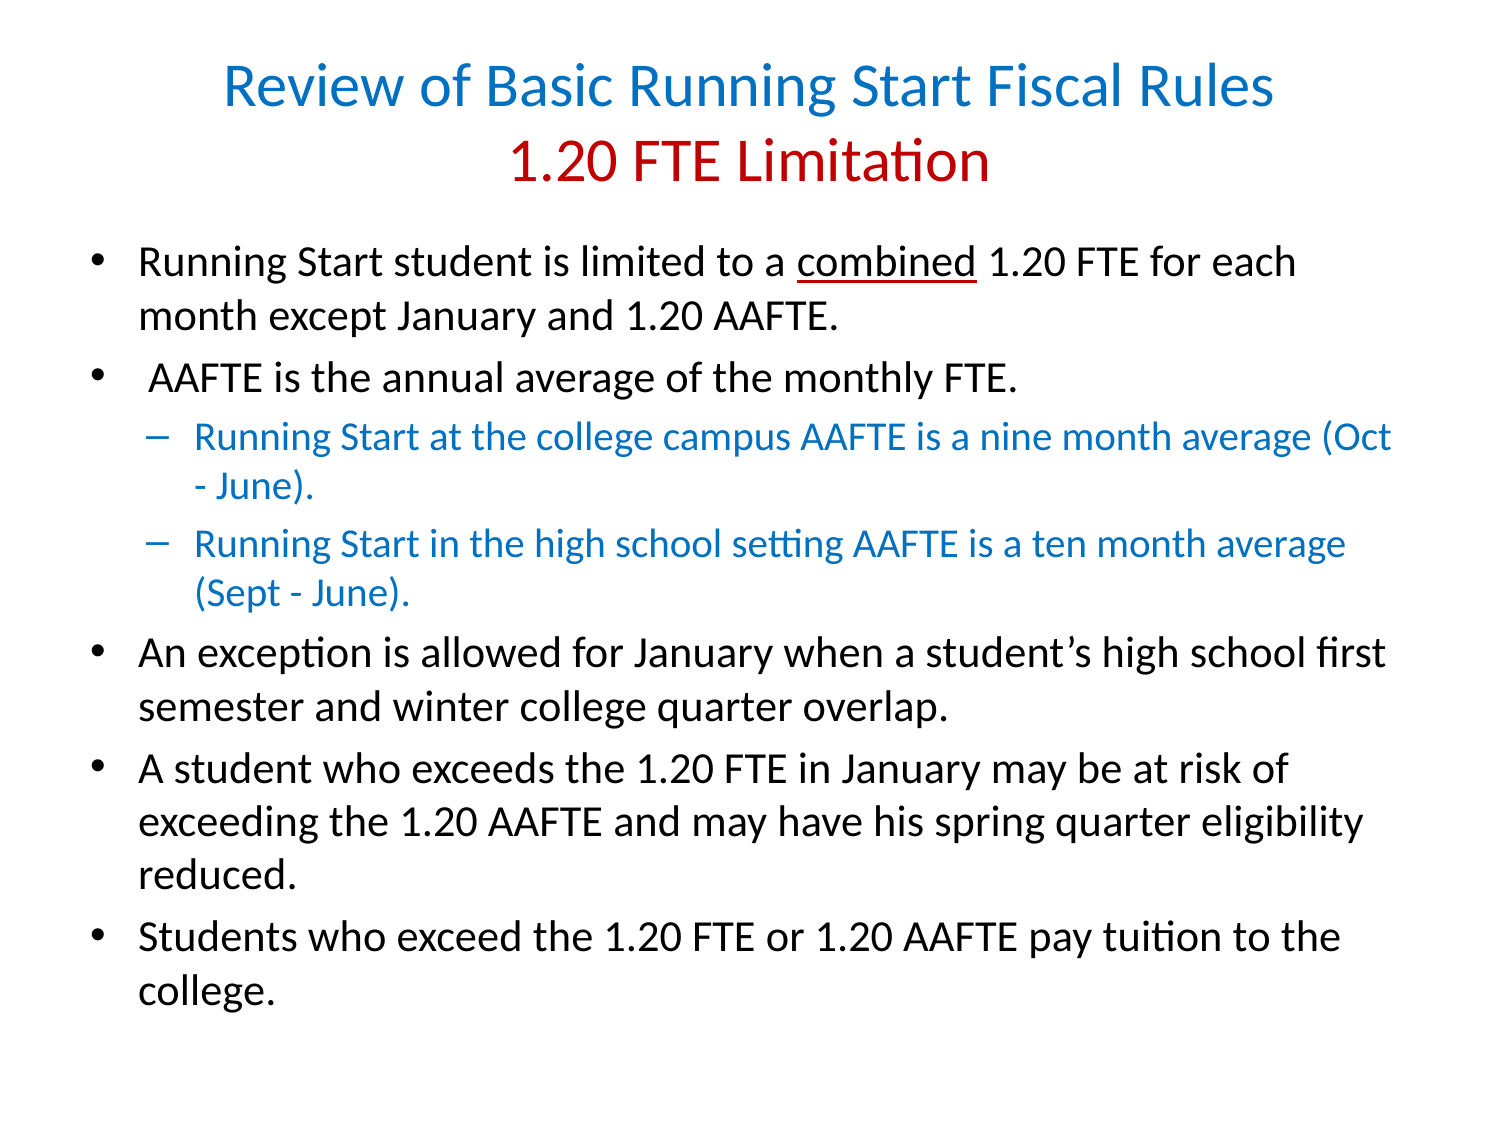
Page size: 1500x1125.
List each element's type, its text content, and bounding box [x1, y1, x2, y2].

title Review of Basic Running Start Fiscal Rules 1.20 FTE Limitation [75, 24, 1425, 213]
list Running Start student is limited to a combined 1.20 FTE for each month except January and 1.20 AAFTE. AAFTE is the annual average of the monthly FTE. Running Start at the college campus AAFTE is a nine month average (Oct - June). Running Start in the high school setting AAFTE is a ten month average (Sept - June). An exception is allowed for January when a student’s high school first semester and winter college quarter overlap. A student who exceeds the 1.20 FTE in January may be at risk of exceeding the 1.20 AAFTE and may have his spring quarter eligibility reduced. Students who exceed the 1.20 FTE or 1.20 AAFTE pay tuition to the college. [75, 224, 1425, 1025]
